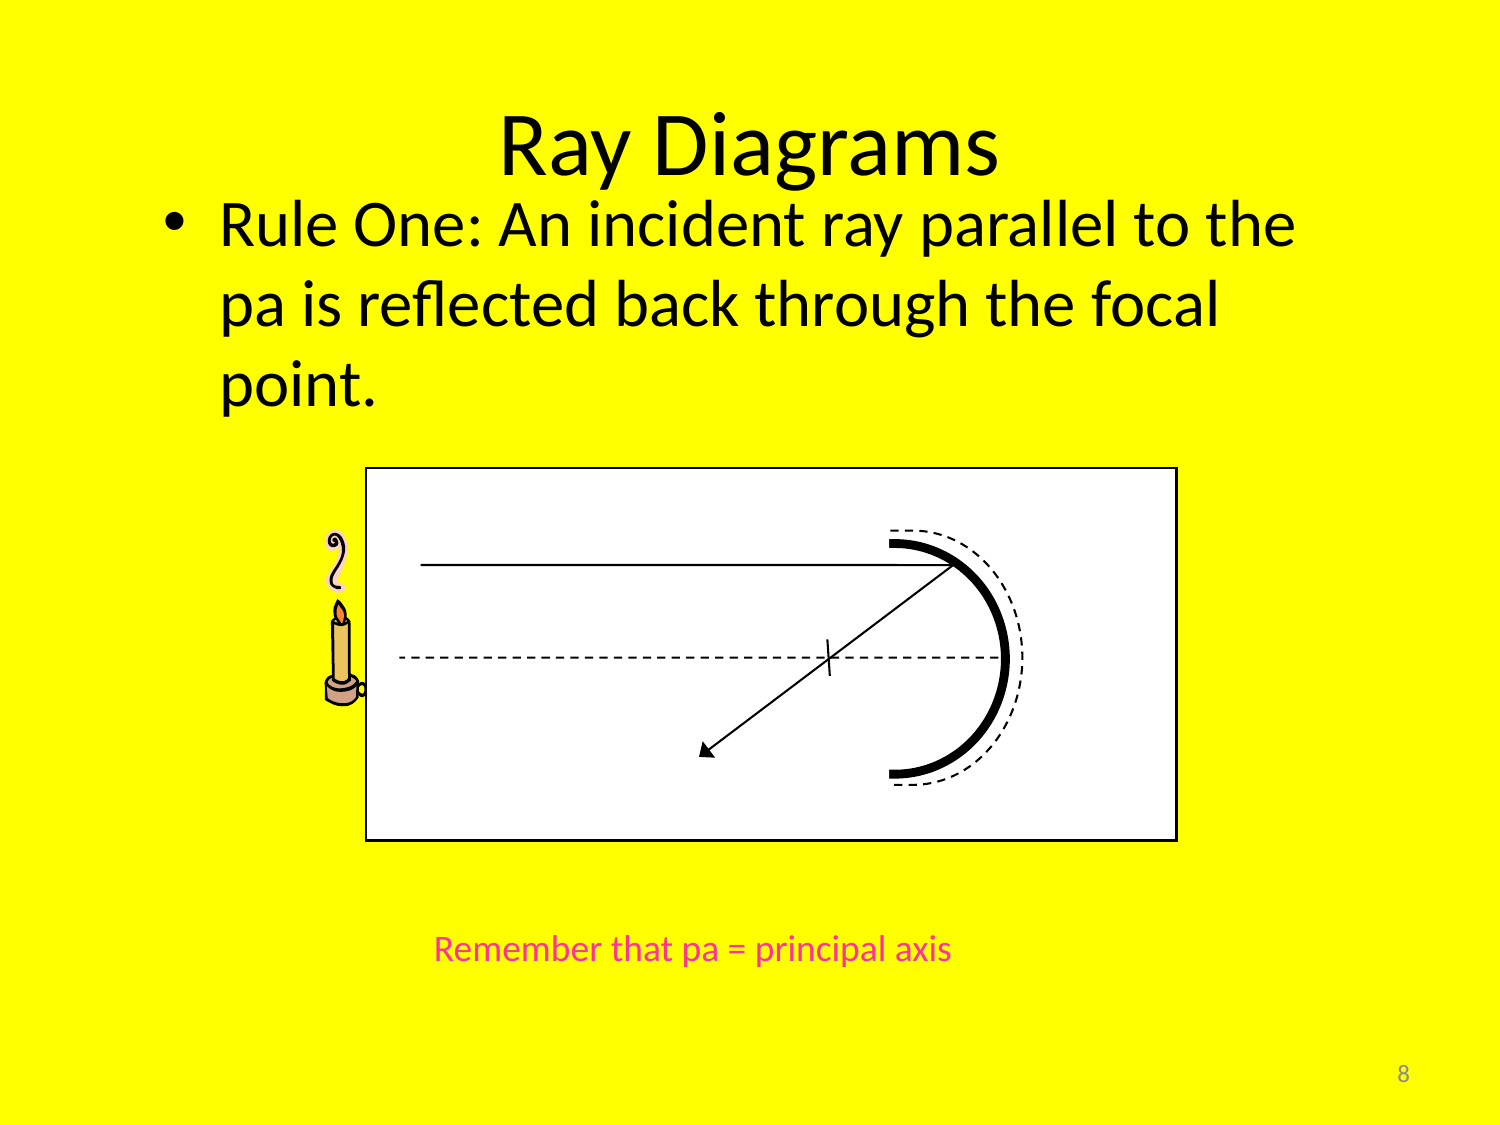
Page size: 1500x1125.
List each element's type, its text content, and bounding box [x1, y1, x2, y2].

list Rule One: An incident ray parallel to the pa is reflected back through the focal point. [147, 172, 1353, 492]
slide_number 8 [1074, 1042, 1425, 1103]
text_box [324, 467, 1177, 841]
title Ray Diagrams [75, 45, 1425, 233]
text_box Remember that pa = principal axis [419, 916, 1376, 977]
